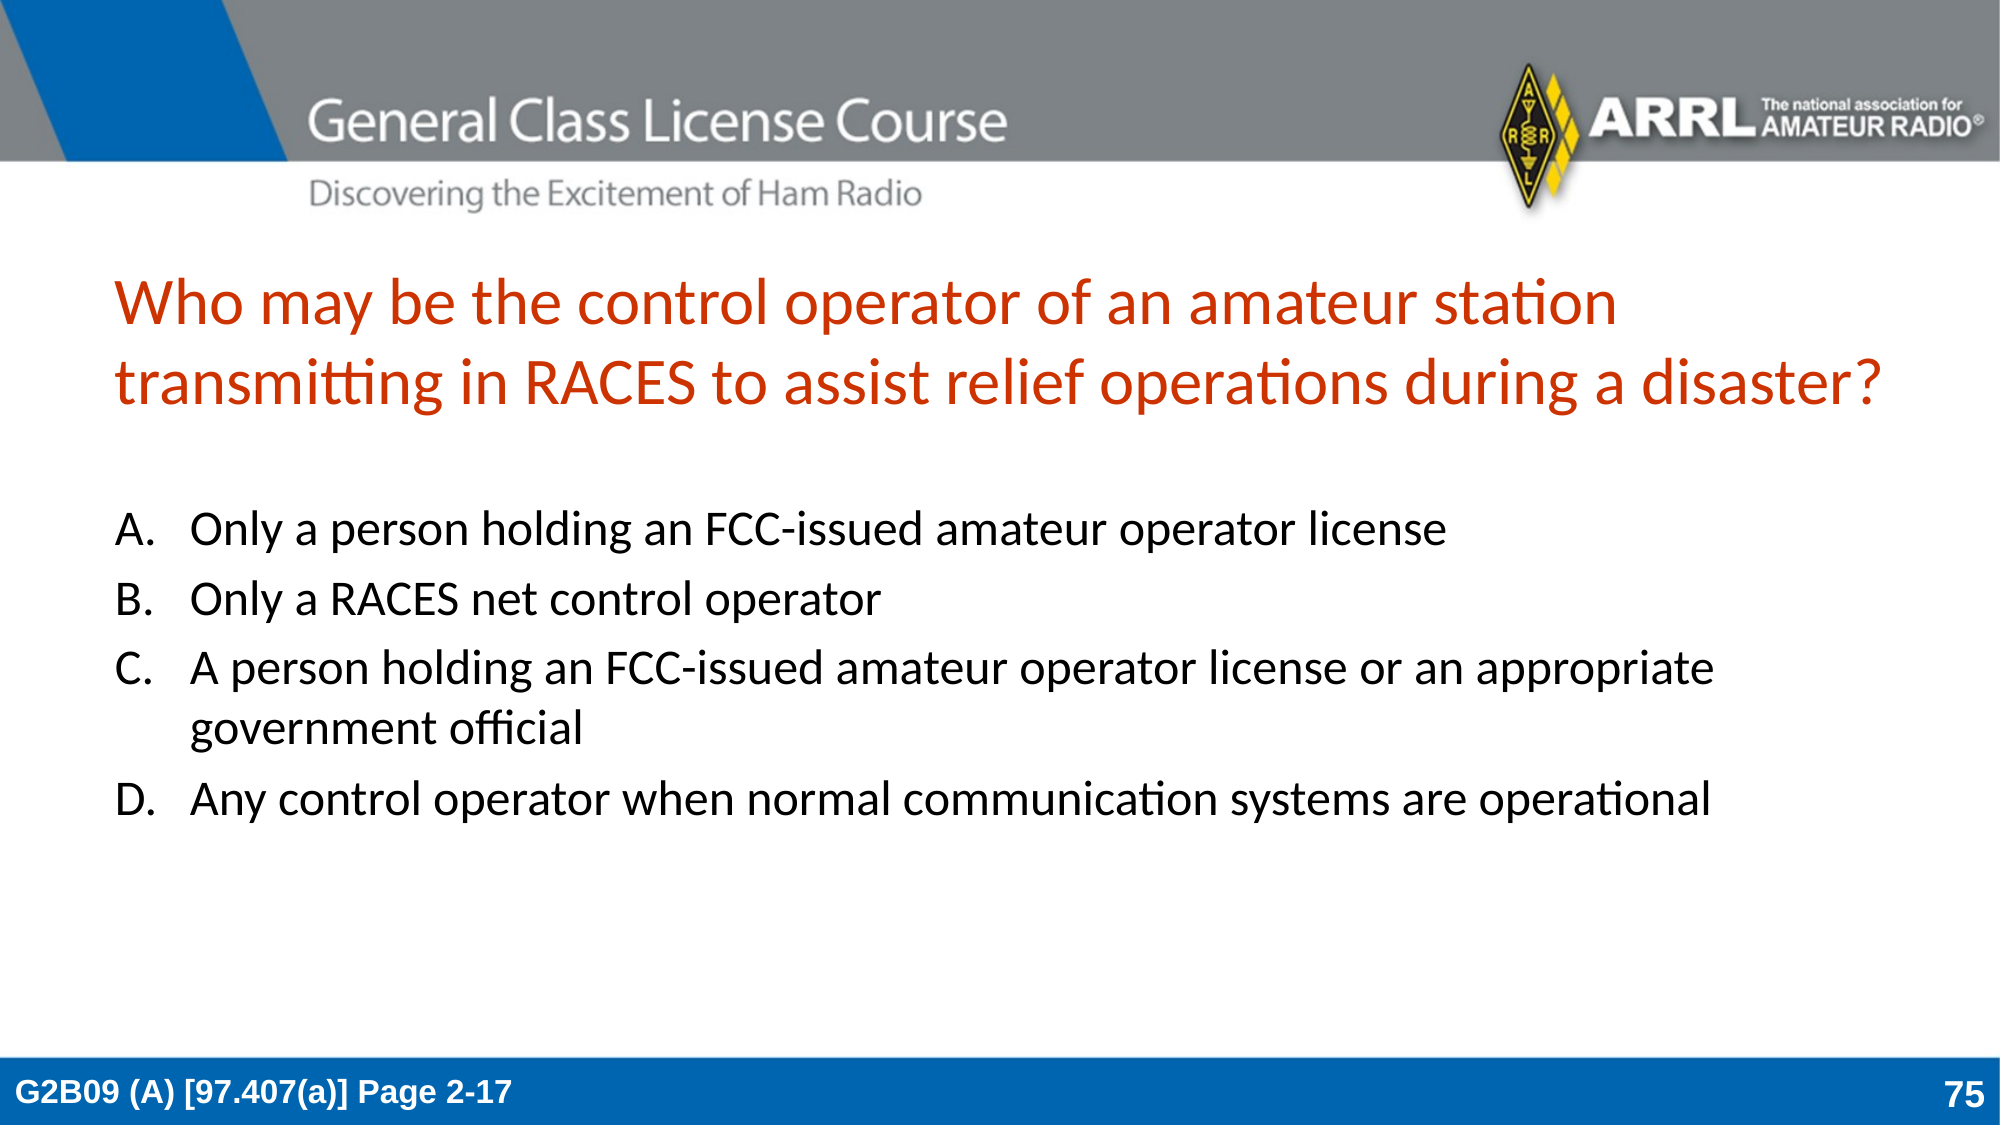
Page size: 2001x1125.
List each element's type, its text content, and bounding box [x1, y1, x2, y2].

text_box 75 [1875, 1062, 2000, 1123]
list Only a person holding an FCC-issued amateur operator license Only a RACES net control operator A person holding an FCC-issued amateur operator license or an appropriate government official Any control operator when normal communication systems are operational [99, 487, 1900, 1005]
picture [0, 0, 2001, 1125]
title Who may be the control operator of an amateur station transmitting in RACES to assist relief operations during a disaster? [99, 249, 1963, 388]
text_box G2B09 (A) [97.407(a)] Page 2-17 [0, 1062, 1313, 1118]
